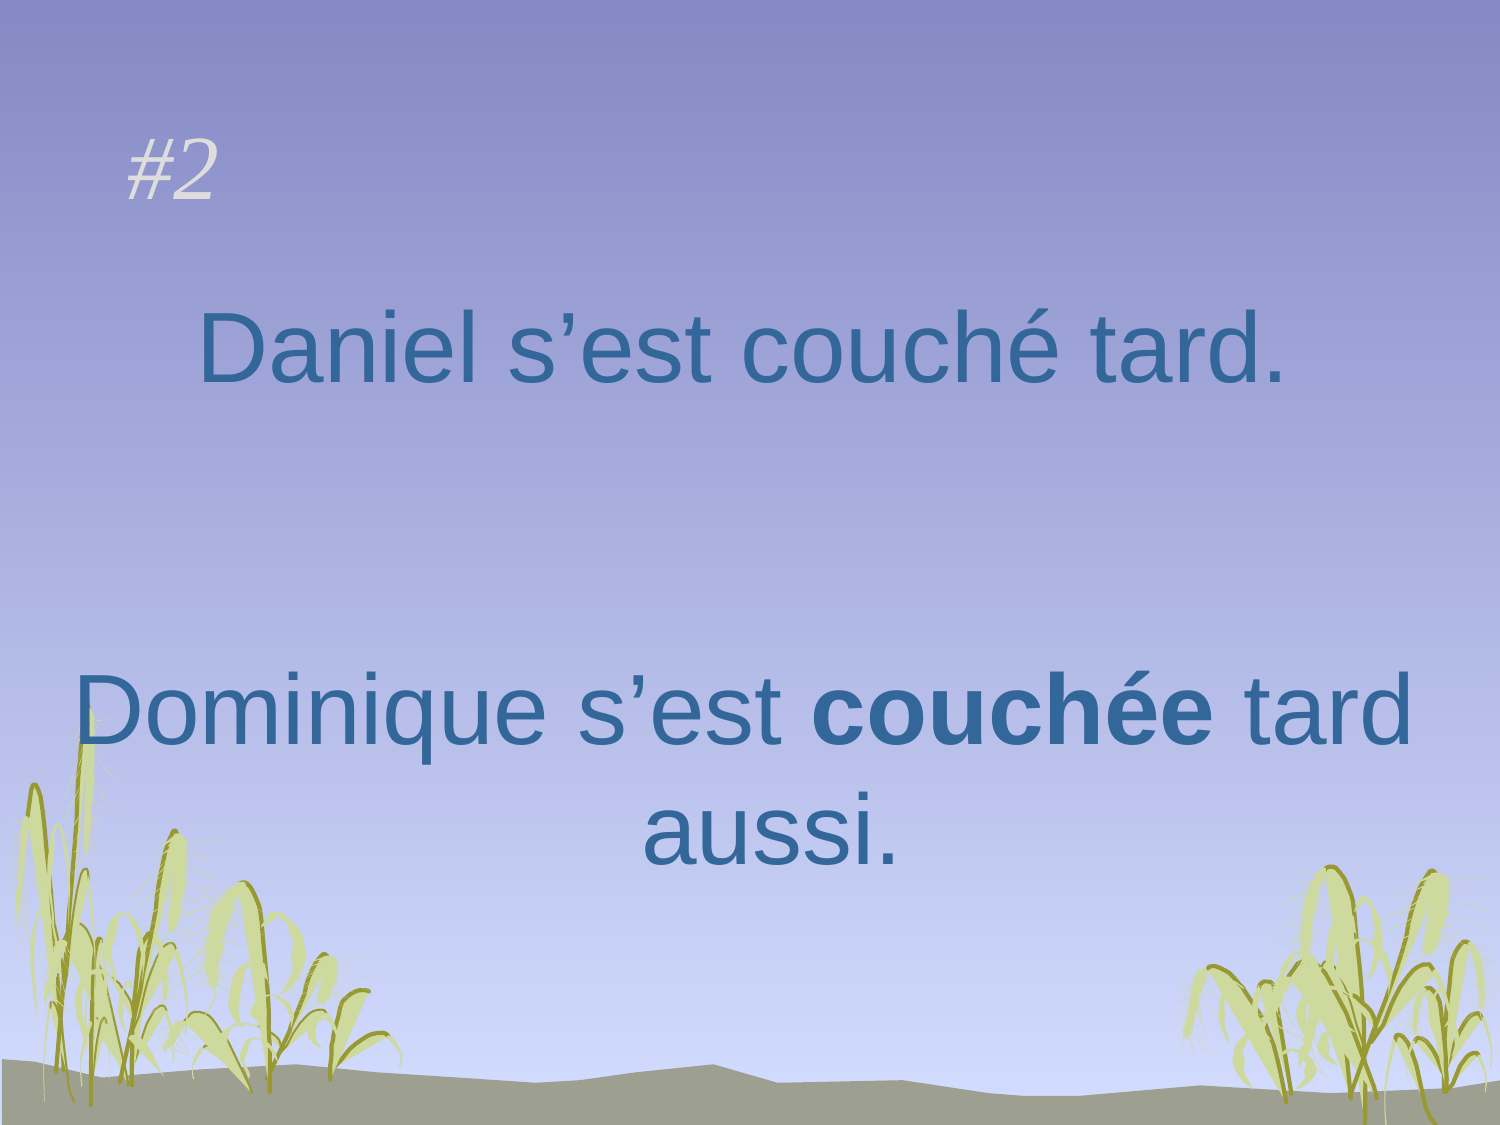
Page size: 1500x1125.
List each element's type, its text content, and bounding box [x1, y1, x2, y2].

list Daniel s’est couché tard. [49, 274, 1438, 476]
title #2 [112, 68, 1388, 257]
text_box Dominique s’est couchée tard aussi. [50, 637, 1438, 1000]
